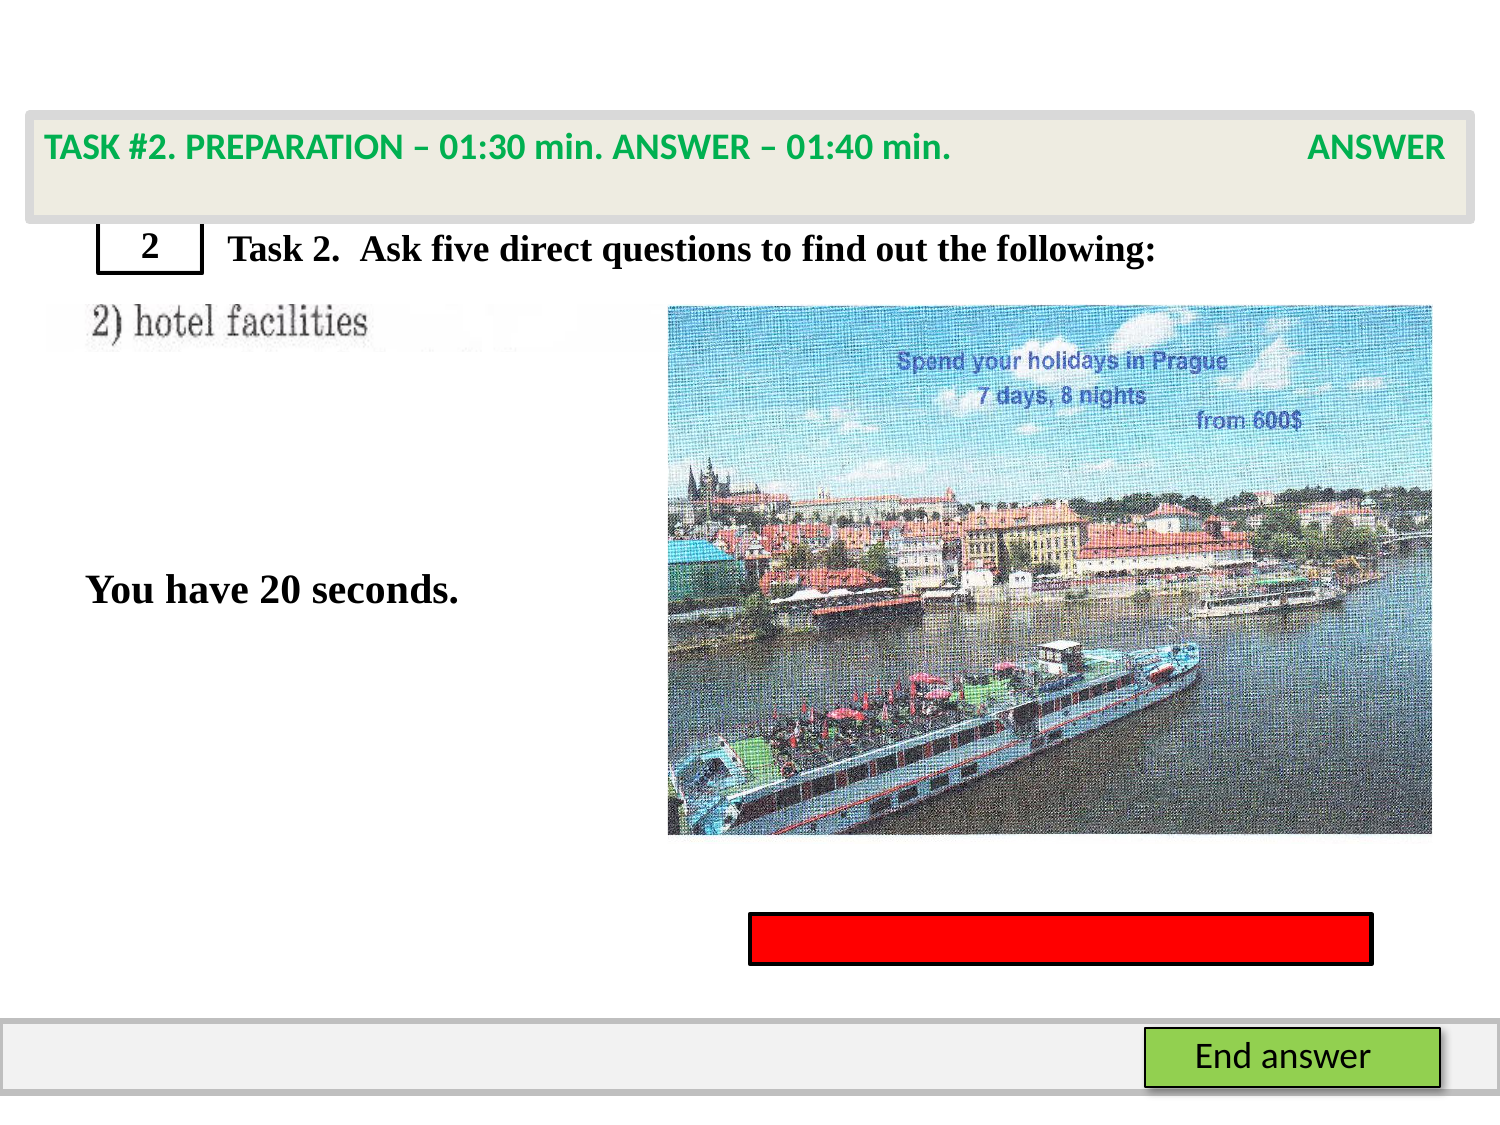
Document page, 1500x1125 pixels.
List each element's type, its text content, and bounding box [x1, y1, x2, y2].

list Task 2. Ask five direct questions to find out the following: You have 20 seconds. [69, 361, 1430, 1019]
text_box End answer [1180, 1023, 1449, 1084]
text_box TASK #2. PREPARATION – 01:30 min. ANSWER – 01:40 min. ANSWER [29, 115, 1471, 220]
text_box [1143, 1026, 1442, 1089]
picture [46, 304, 1433, 844]
text_box [0, 1019, 1500, 1095]
picture [96, 212, 204, 275]
list Task 2. Ask five direct questions to find out the following: You have 20 seconds. [69, 220, 1430, 303]
text_box [748, 912, 1374, 966]
